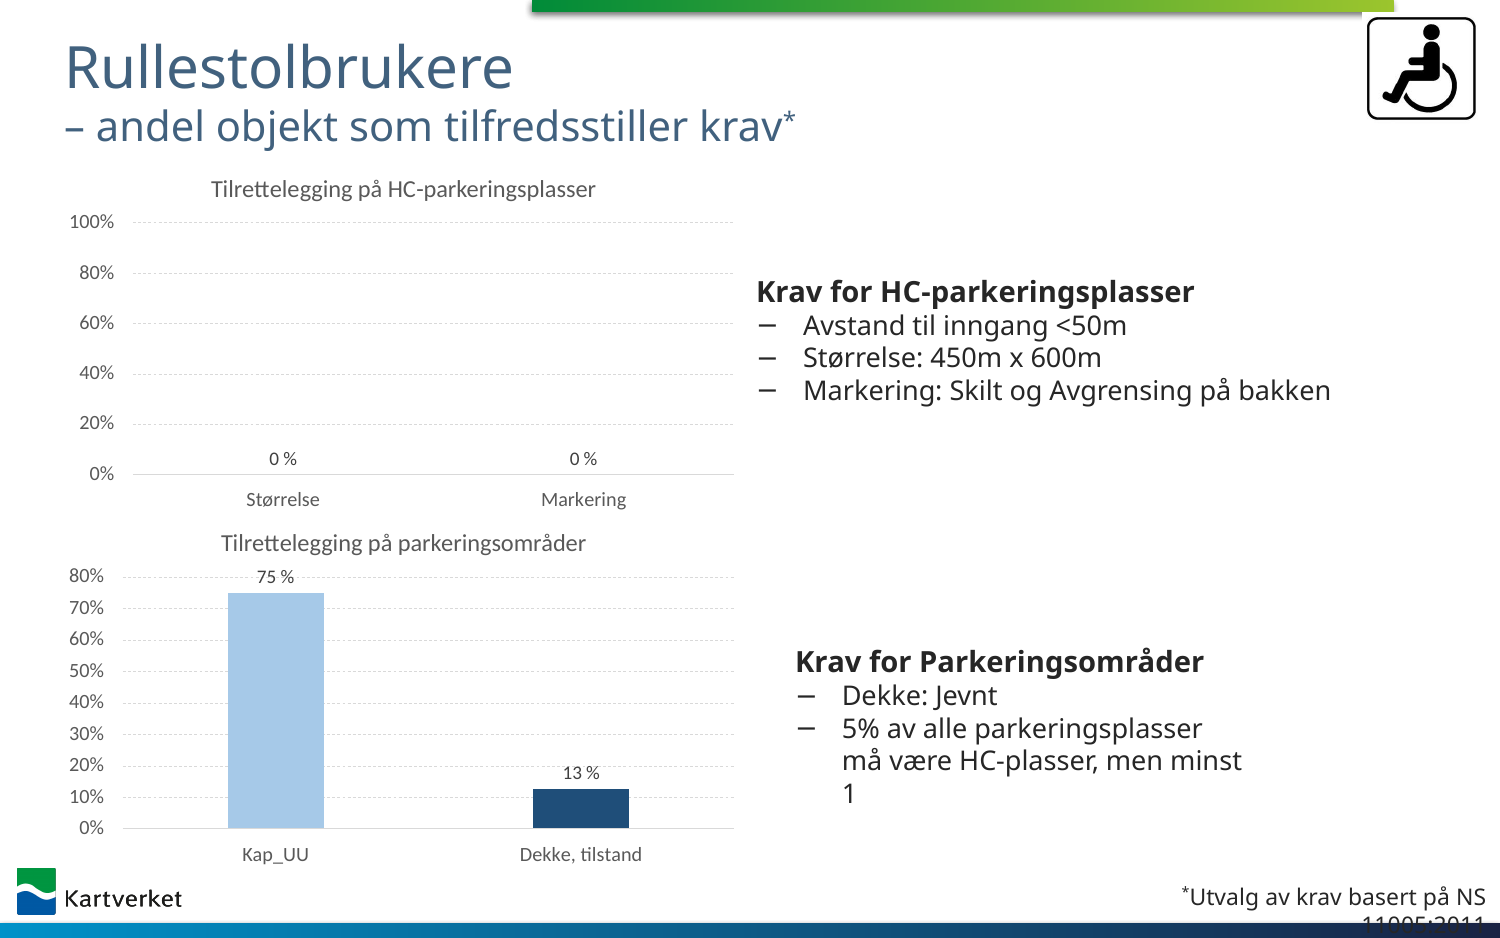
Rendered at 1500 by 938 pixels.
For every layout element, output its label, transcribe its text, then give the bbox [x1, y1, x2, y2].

text_box Rullestolbrukere – andel objekt som tilfredsstiller krav* [49, 25, 1431, 158]
text_box *Utvalg av krav basert på NS 11005:2011 [1068, 873, 1500, 938]
text_box Krav for HC-parkeringsplasser Avstand til inngang <50m Størrelse: 450m x 600m Markering: Skilt og Avgrensing på bakken [750, 265, 1346, 413]
picture [1362, 12, 1481, 126]
text_box Krav for Parkeringsområder Dekke: Jevnt 5% av alle parkeringsplasser må være HC-plasser, men minst 1 [780, 636, 1261, 816]
picture [62, 166, 746, 519]
picture [62, 520, 746, 874]
